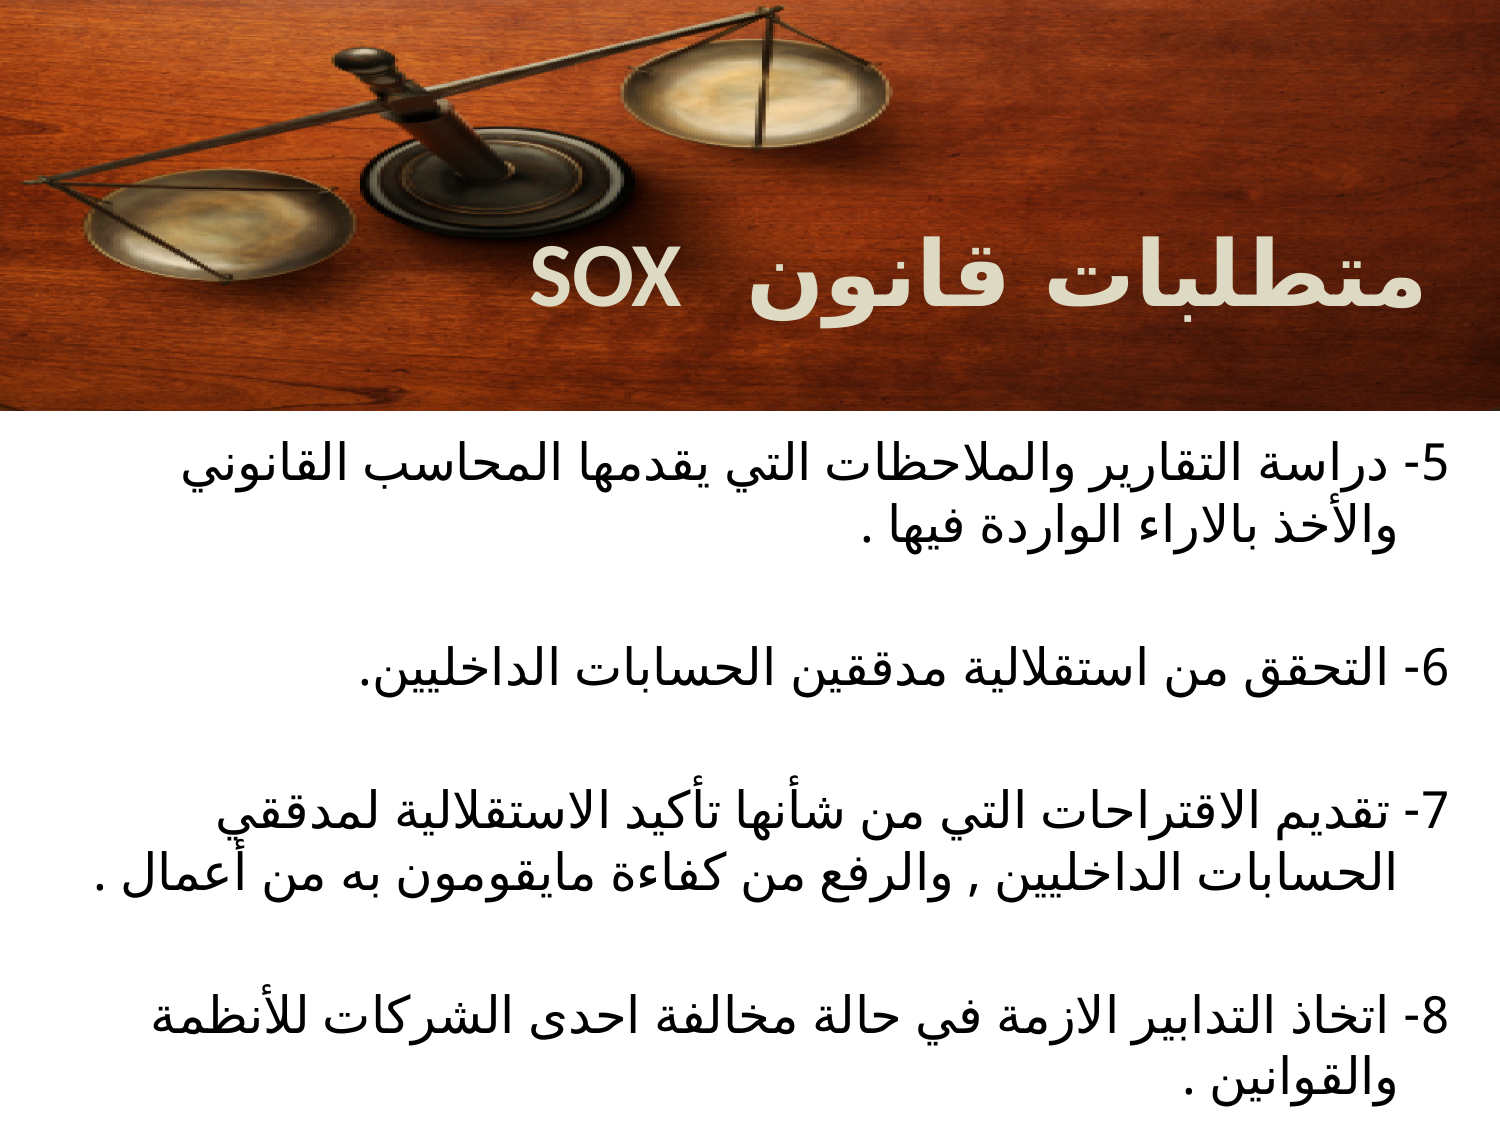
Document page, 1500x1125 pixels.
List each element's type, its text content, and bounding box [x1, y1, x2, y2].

picture [0, 0, 1500, 411]
list 5- دراسة التقارير والملاحظات التي يقدمها المحاسب القانوني والأخذ بالاراء الواردة فيها . 6- التحقق من استقلالية مدققين الحسابات الداخليين. 7- تقديم الاقتراحات التي من شأنها تأكيد الاستقلالية لمدققي الحسابات الداخليين , والرفع من كفاءة مايقومون به من أعمال . 8- اتخاذ التدابير الازمة في حالة مخالفة احدى الشركات للأنظمة والقوانين . [35, 421, 1465, 1125]
